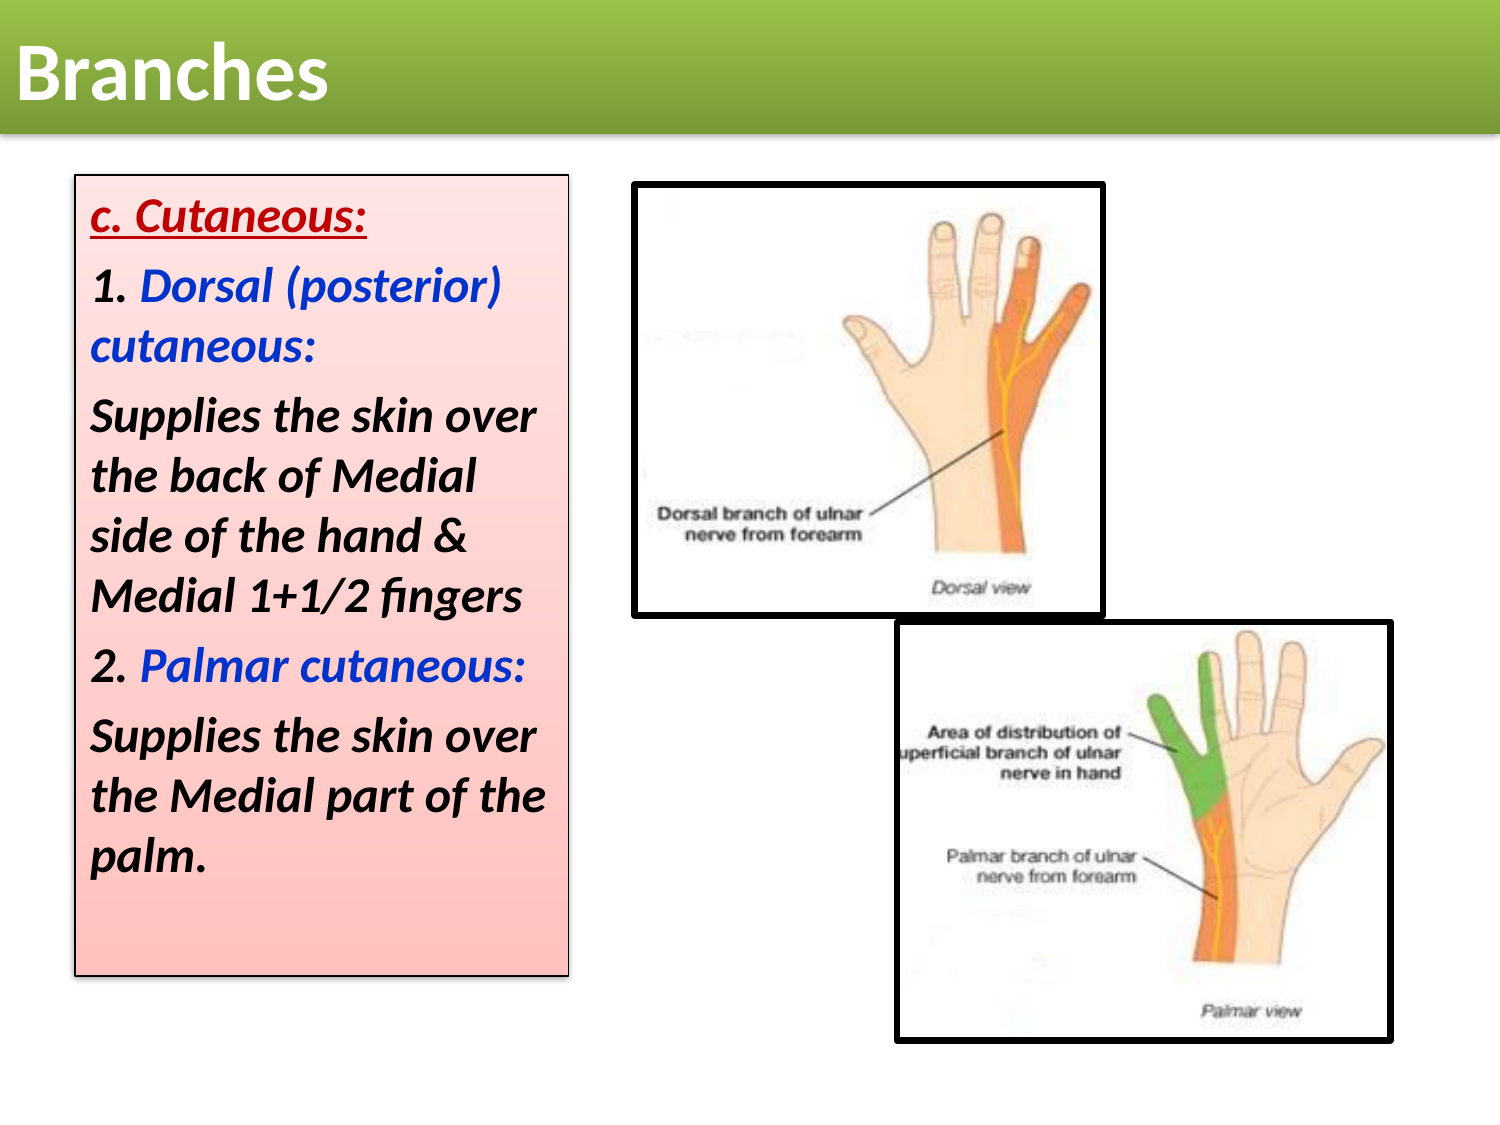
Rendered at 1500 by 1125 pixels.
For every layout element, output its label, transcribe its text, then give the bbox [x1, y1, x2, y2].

list c. Cutaneous: 1. Dorsal (posterior) cutaneous: Supplies the skin over the back of Medial side of the hand & Medial 1+1/2 fingers 2. Palmar cutaneous: Supplies the skin over the Medial part of the palm. [74, 174, 569, 977]
picture [899, 624, 1388, 1038]
picture [637, 187, 1101, 613]
text_box Branches [0, 0, 1500, 134]
